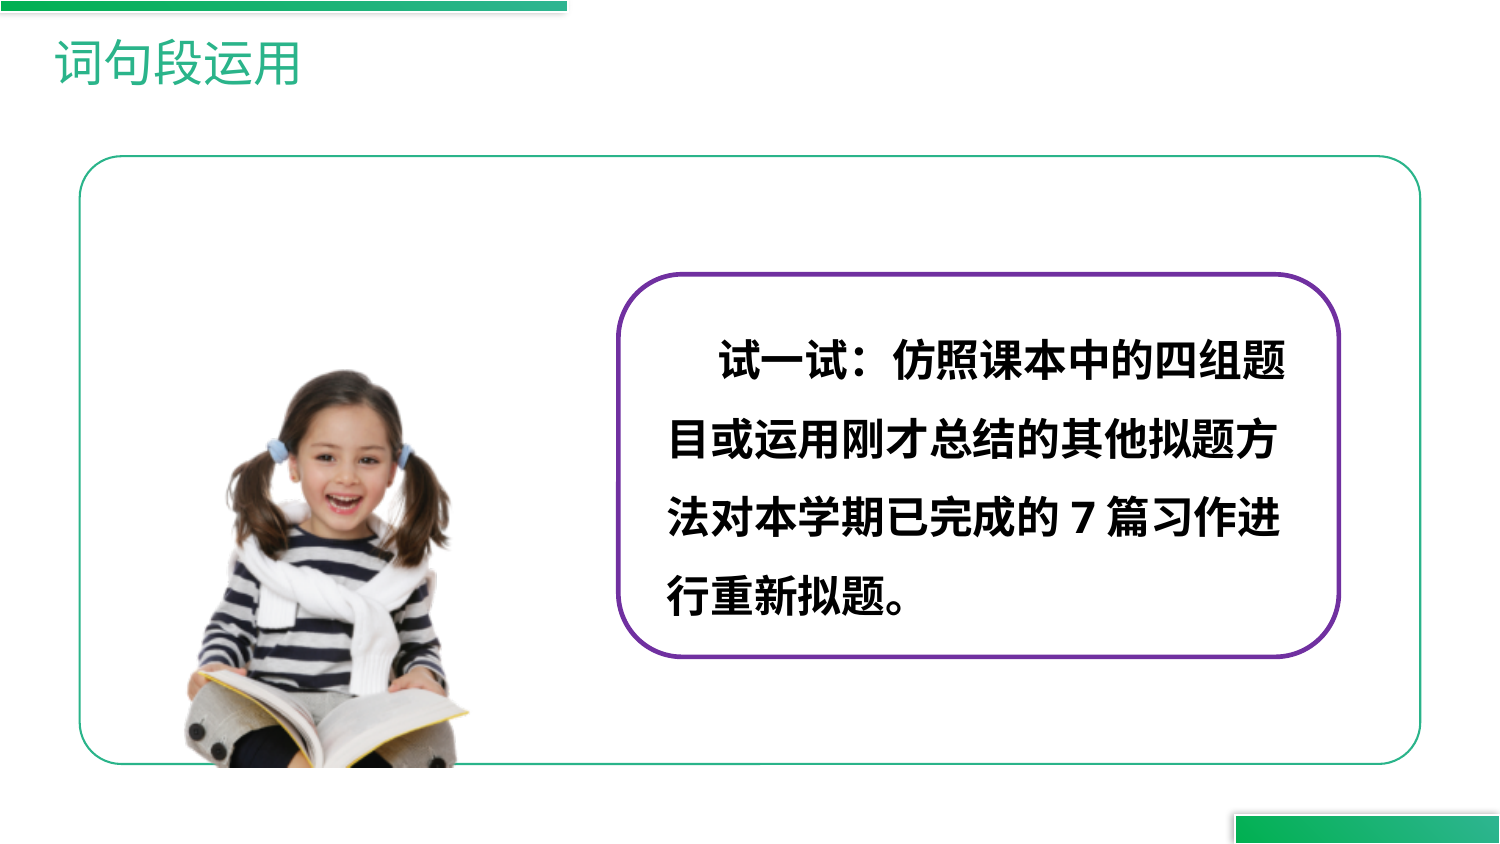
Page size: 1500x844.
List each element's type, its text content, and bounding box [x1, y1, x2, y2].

text_box [617, 273, 1340, 658]
text_box 试一试：仿照课本中的四组题目或运用刚才总结的其他拟题方法对本学期已完成的7篇习作进行重新拟题。 [655, 300, 1302, 627]
picture [172, 365, 476, 768]
list 词句段运用 [41, 32, 382, 94]
